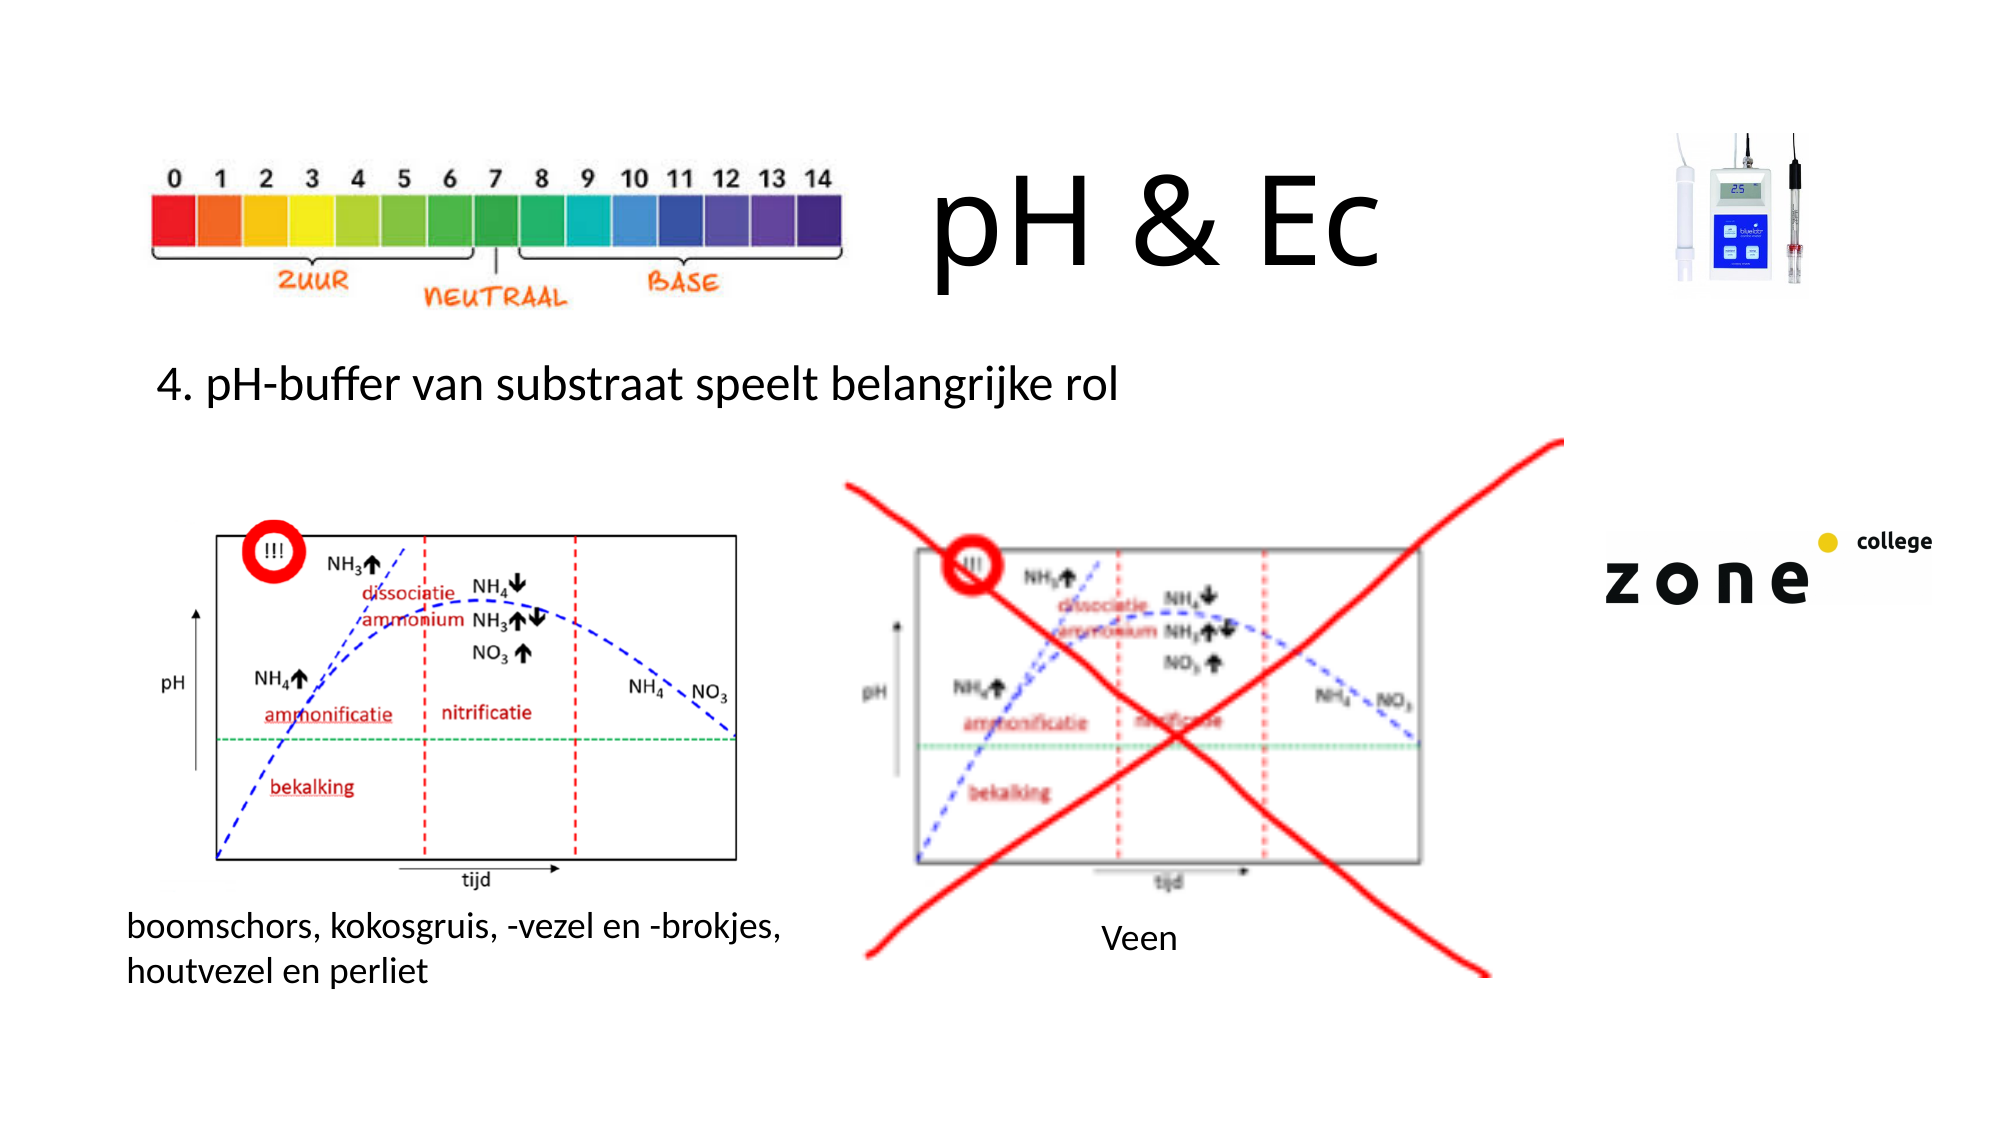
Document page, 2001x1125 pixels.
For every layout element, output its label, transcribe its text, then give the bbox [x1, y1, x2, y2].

text_box pH & Ec [912, 133, 1399, 298]
picture [136, 147, 860, 318]
picture [136, 519, 761, 894]
picture [1606, 531, 1932, 605]
picture [1654, 133, 1821, 299]
picture [830, 437, 1564, 978]
text_box 4. pH-buffer van substraat speelt belangrijke rol [141, 342, 1135, 418]
text_box boomschors, kokosgruis, -vezel en -brokjes, houtvezel en perliet [111, 893, 831, 998]
